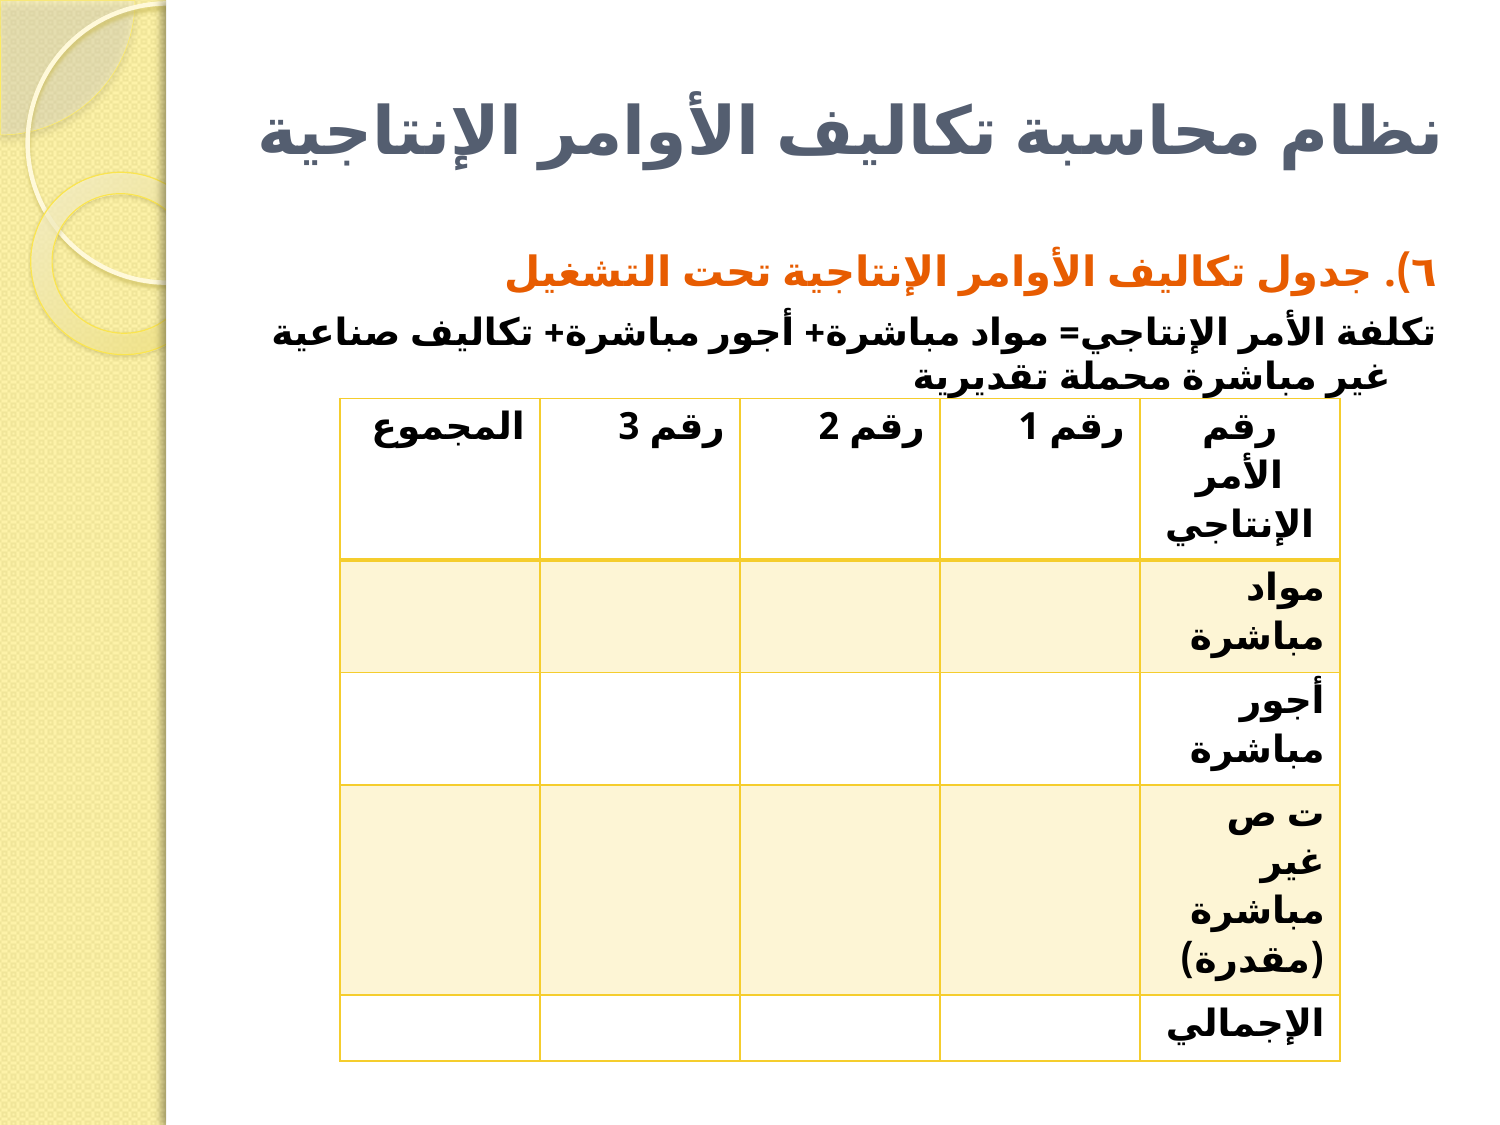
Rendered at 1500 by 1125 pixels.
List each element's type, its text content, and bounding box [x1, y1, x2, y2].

table_cell [941, 786, 1139, 994]
table_header رقم 3 [541, 399, 739, 558]
table_header رقم 2 [741, 399, 939, 558]
table_cell [941, 673, 1139, 784]
table_cell [541, 786, 739, 994]
table_cell [941, 562, 1139, 672]
table_cell [941, 996, 1139, 1060]
table_cell أجور مباشرة [1141, 673, 1339, 784]
table_cell [541, 996, 739, 1060]
table_cell [341, 562, 539, 672]
table_cell [741, 996, 939, 1060]
table_cell [341, 673, 539, 784]
table_cell [341, 996, 539, 1060]
table_header رقم الأمر الإنتاجي [1141, 399, 1339, 558]
table_cell ت ص غير مباشرة (مقدرة) [1141, 786, 1339, 994]
table_cell مواد مباشرة [1141, 562, 1339, 672]
table_cell [341, 786, 539, 994]
table_cell [741, 786, 939, 994]
table_cell [541, 562, 739, 672]
list ٦). جدول تكاليف الأوامر الإنتاجية تحت التشغيل تكلفة الأمر الإنتاجي= مواد مباشرة+ أجور مباشرة+ تكاليف صناعية غير مباشرة محملة تقديرية [235, 237, 1466, 1025]
table_cell [741, 562, 939, 672]
table_cell الإجمالي [1141, 996, 1339, 1060]
table_header رقم 1 [941, 399, 1139, 558]
title نظام محاسبة تكاليف الأوامر الإنتاجية [235, 45, 1466, 211]
table_header المجموع [341, 399, 539, 558]
table_cell [741, 673, 939, 784]
table_cell [541, 673, 739, 784]
